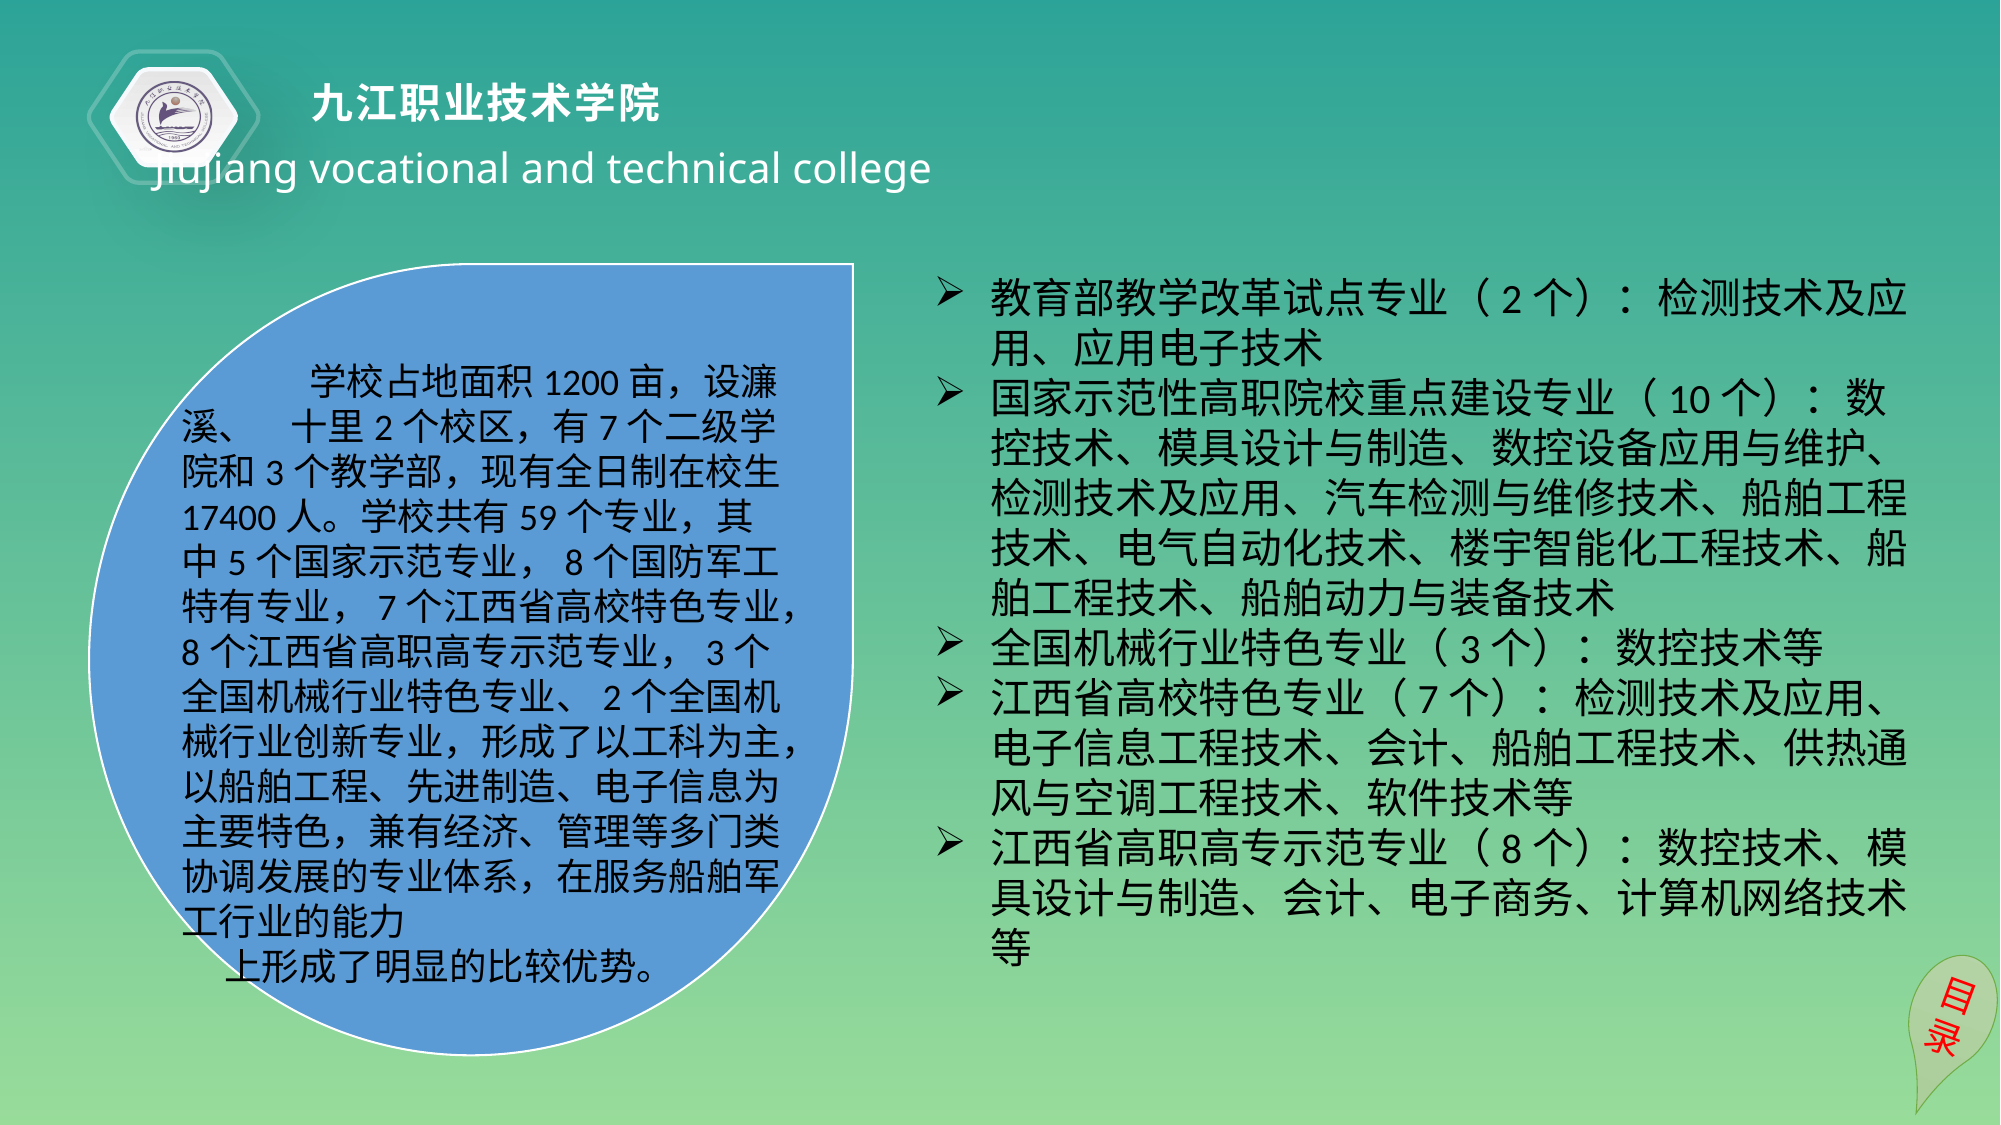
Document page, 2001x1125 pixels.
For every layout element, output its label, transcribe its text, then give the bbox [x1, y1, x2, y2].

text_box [88, 51, 259, 183]
text_box 目录 [1908, 954, 1998, 1116]
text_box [89, 264, 853, 1056]
text_box 九江职业技术学院 [296, 69, 790, 134]
text_box 教育部教学改革试点专业（2个）：检测技术及应用、应用电子技术 国家示范性高职院校重点建设专业（10个）：数控技术、模具设计与制造、数控设备应用与维护、检测技术及应用、汽车检测与维修技术、船舶工程技术、电气自动化技术、楼宇智能化工程技术、船舶工程技术、船舶动力与装备技术 全国机械行业特色专业（3个）：数控技术等 江西省高校特色专业（7个）：检测技术及应用、电子信息工程技术、会计、船舶工程技术、供热通风与空调工程技术、软件技术等 江西省高职高专示范专业（8个）：数控技术、模具设计与制造、会计、电子商务、计算机网络技术等 [919, 264, 1931, 980]
text_box Jiujiang vocational and technical college [139, 134, 947, 199]
